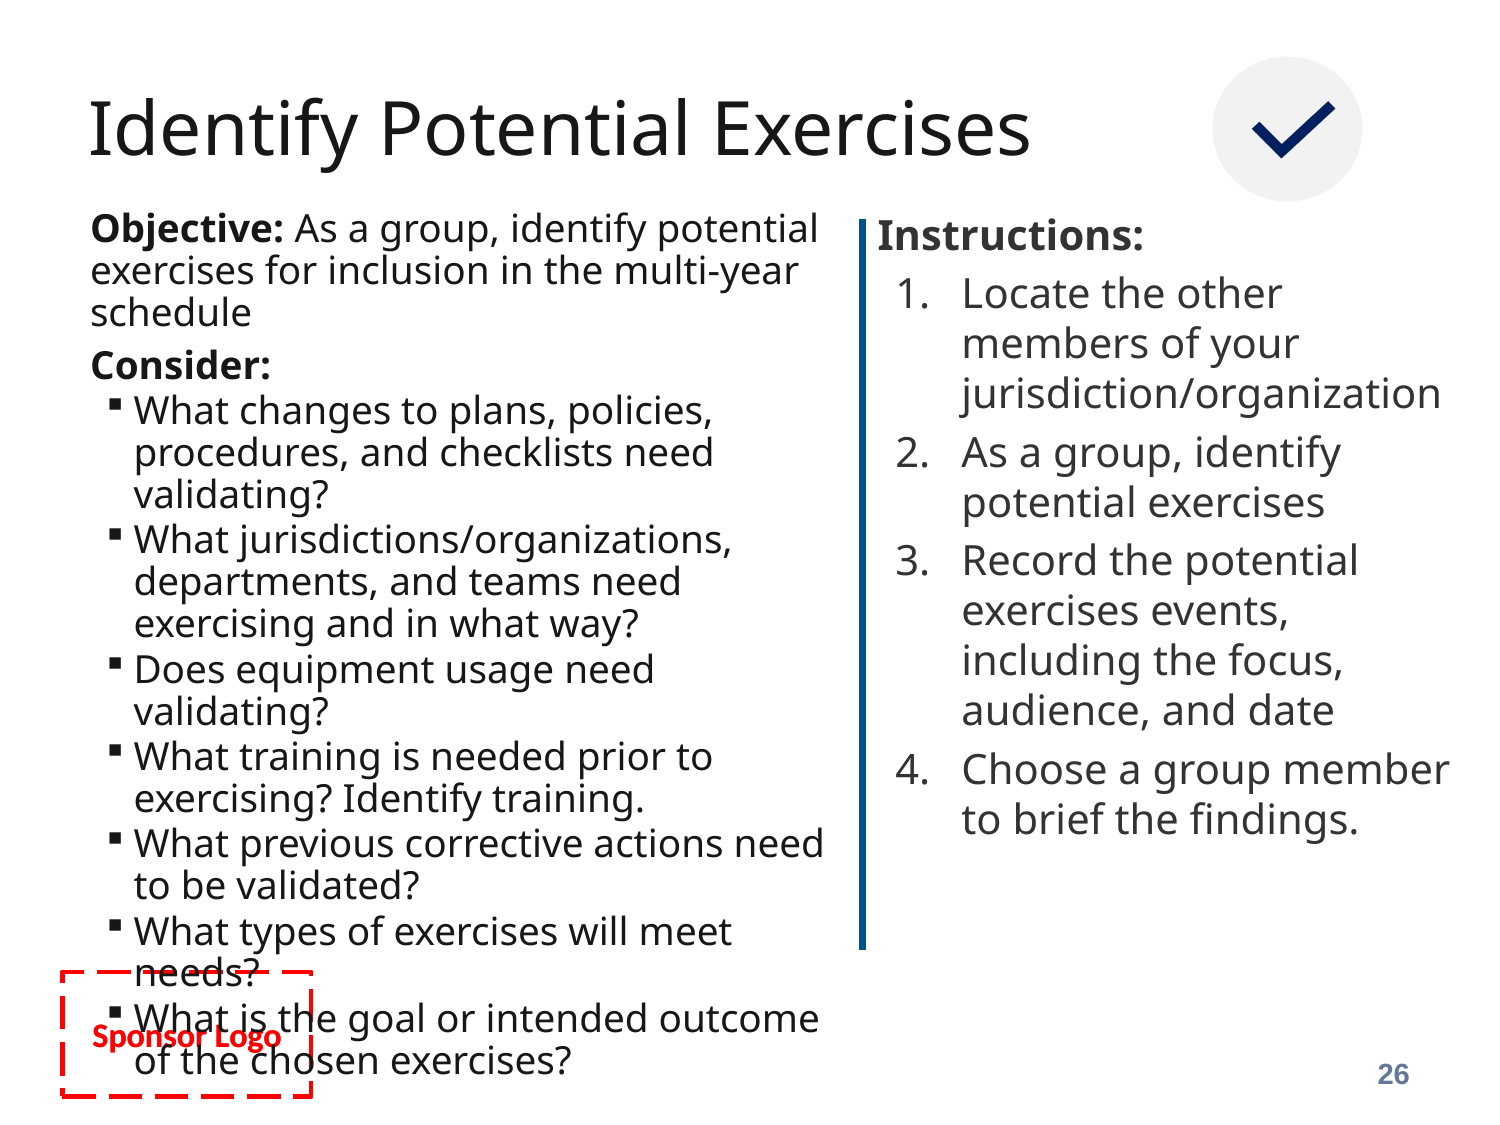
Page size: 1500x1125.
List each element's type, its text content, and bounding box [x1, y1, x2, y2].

list Objective: As a group, identify potential exercises for inclusion in the multi-year schedule Consider: What changes to plans, policies, procedures, and checklists need validating? What jurisdictions/organizations, departments, and teams need exercising and in what way? Does equipment usage need validating? What training is needed prior to exercising? Identify training. What previous corrective actions need to be validated? What types of exercises will meet needs? What is the goal or intended outcome of the chosen exercises? [75, 201, 875, 1103]
slide_number 26 [1074, 1042, 1425, 1103]
text_box [1248, 85, 1339, 174]
list Instructions: Locate the other members of your jurisdiction/organization As a group, identify potential exercises Record the potential exercises events, including the focus, audience, and date Choose a group member to brief the findings. [862, 201, 1475, 1043]
title Identify Potential Exercises [73, 31, 1424, 219]
text_box [1212, 56, 1363, 202]
